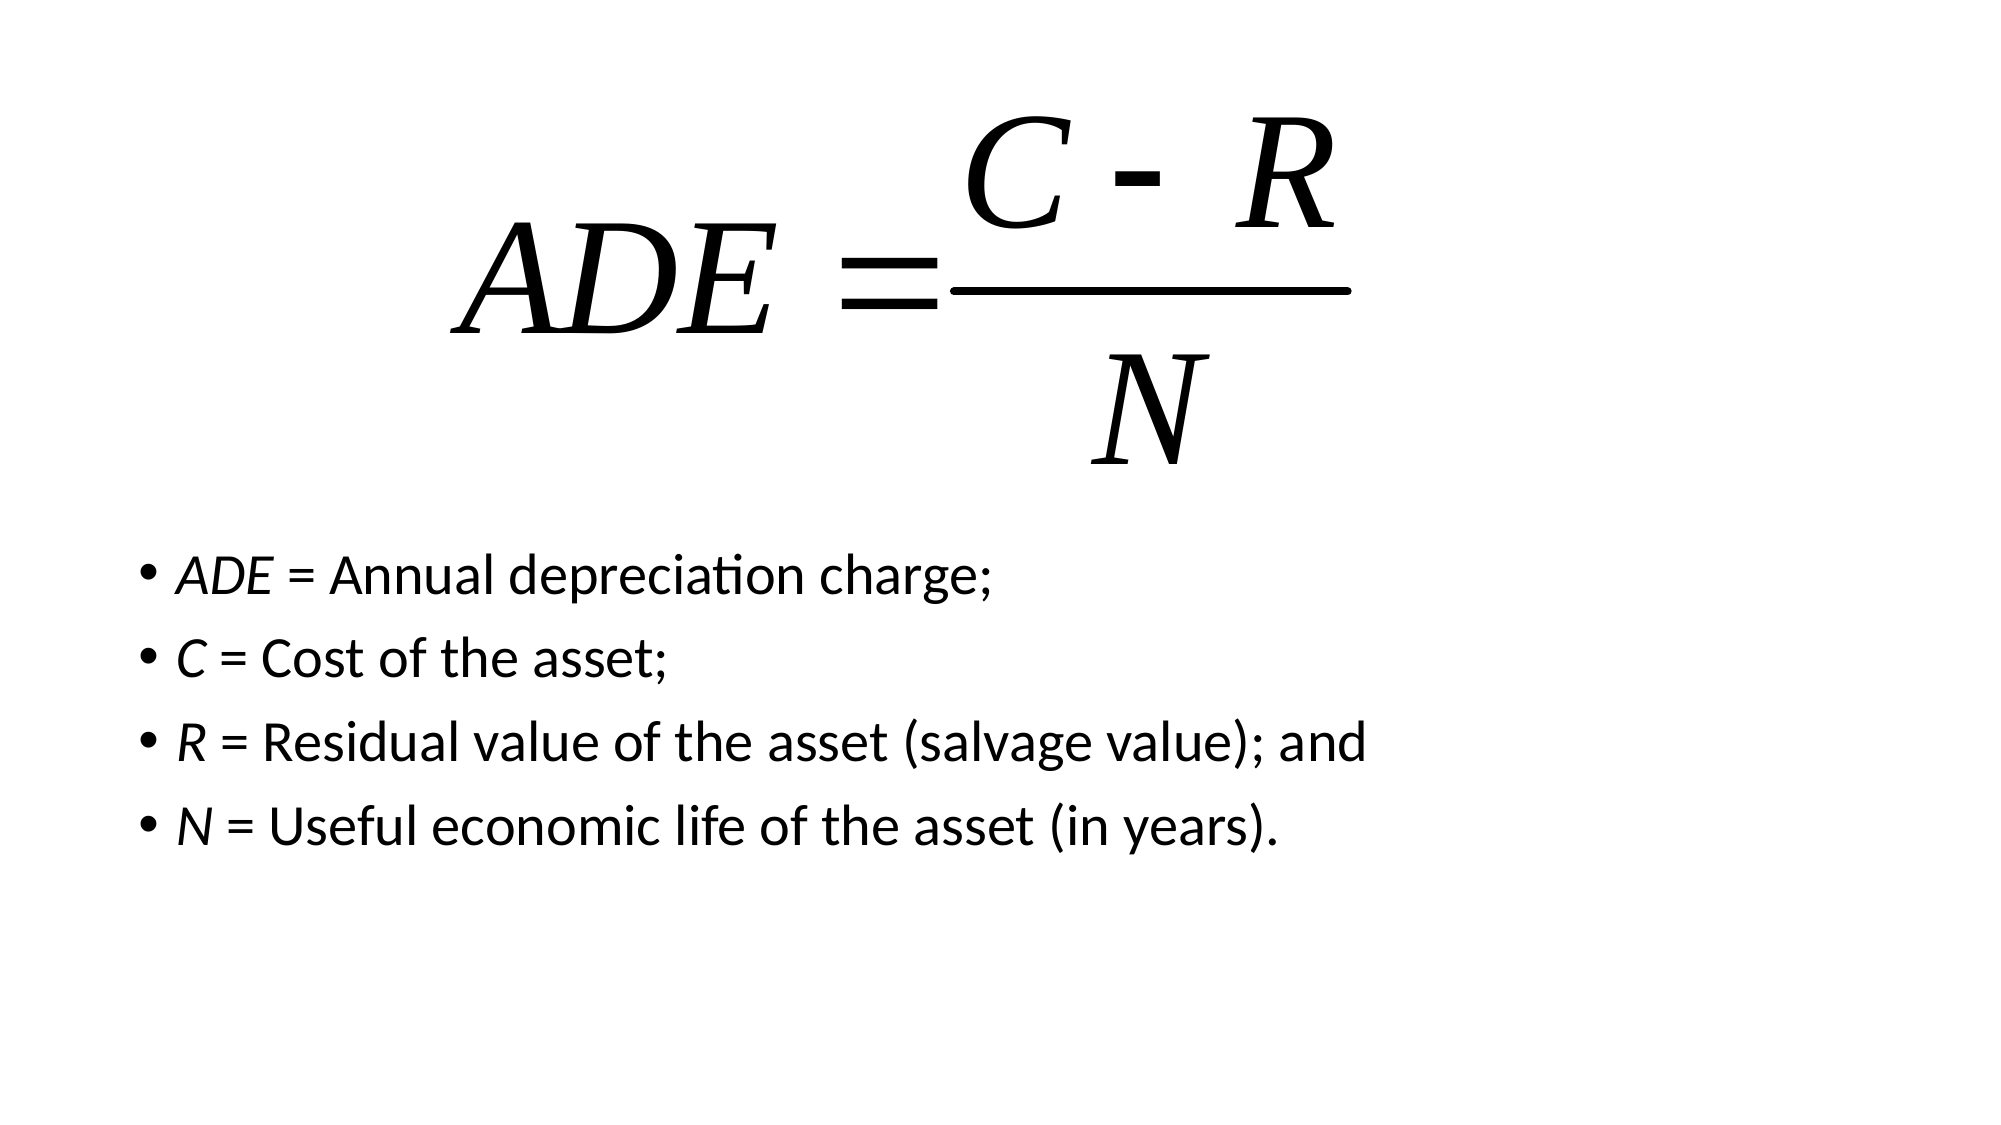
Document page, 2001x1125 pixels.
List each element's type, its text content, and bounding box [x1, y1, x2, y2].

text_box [419, 59, 1379, 501]
list ADE = Annual depreciation charge; C = Cost of the asset; R = Residual value of the asset (salvage value); and N = Useful economic life of the asset (in years). [123, 536, 1863, 1014]
